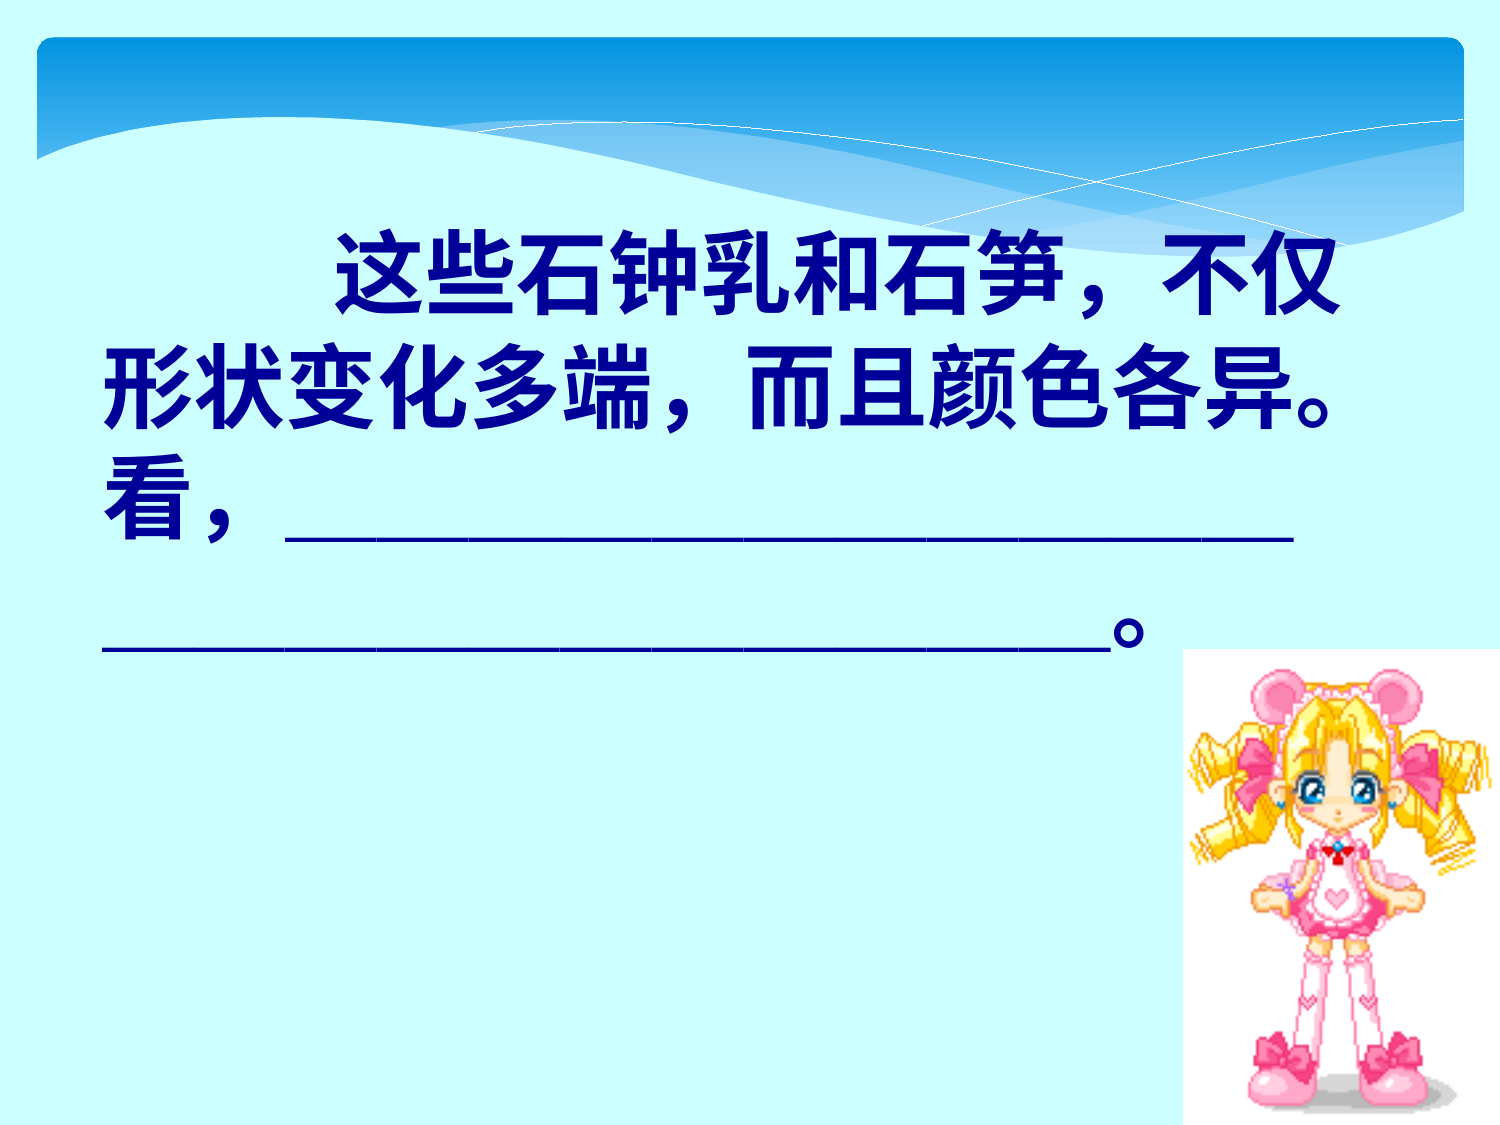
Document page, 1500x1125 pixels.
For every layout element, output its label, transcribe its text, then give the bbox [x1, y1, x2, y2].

picture [1183, 649, 1500, 1125]
text_box 这些石钟乳和石笋，不仅形状变化多端，而且颜色各异。看，＿＿＿＿＿＿＿＿＿＿＿＿＿＿＿＿＿＿＿＿＿＿。 [87, 187, 1388, 668]
